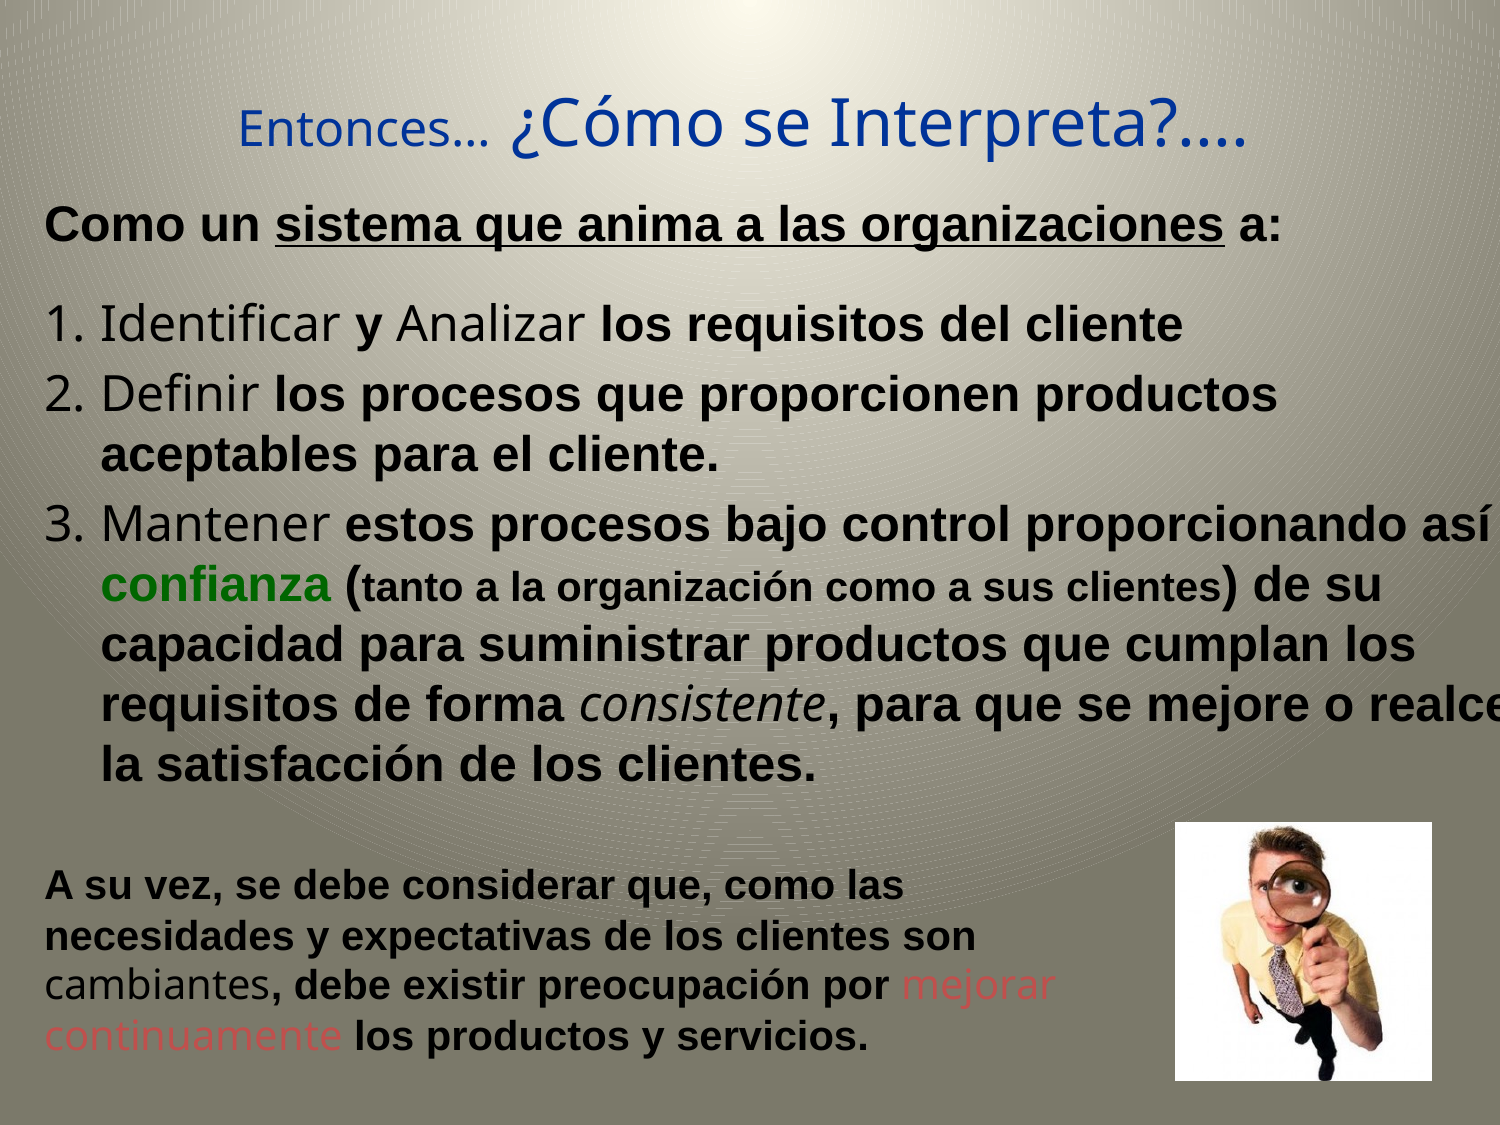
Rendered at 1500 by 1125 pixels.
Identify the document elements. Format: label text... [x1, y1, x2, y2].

title Entonces… ¿Cómo se Interpreta?.... [29, 54, 1460, 179]
text_box A su vez, se debe considerar que, como las necesidades y expectativas de los clientes son cambiantes, debe existir preocupación por mejorar continuamente los productos y servicios. [29, 869, 1164, 1047]
text_box Como un sistema que anima a las organizaciones a: Identificar y Analizar los requisitos del cliente Definir los procesos que proporcionen productos aceptables para el cliente. Mantener estos procesos bajo control proporcionando así confianza (tanto a la organización como a sus clientes) de su capacidad para suministrar productos que cumplan los requisitos de forma consistente, para que se mejore o realce la satisfacción de los clientes. [29, 184, 1500, 799]
picture [1174, 822, 1433, 1081]
